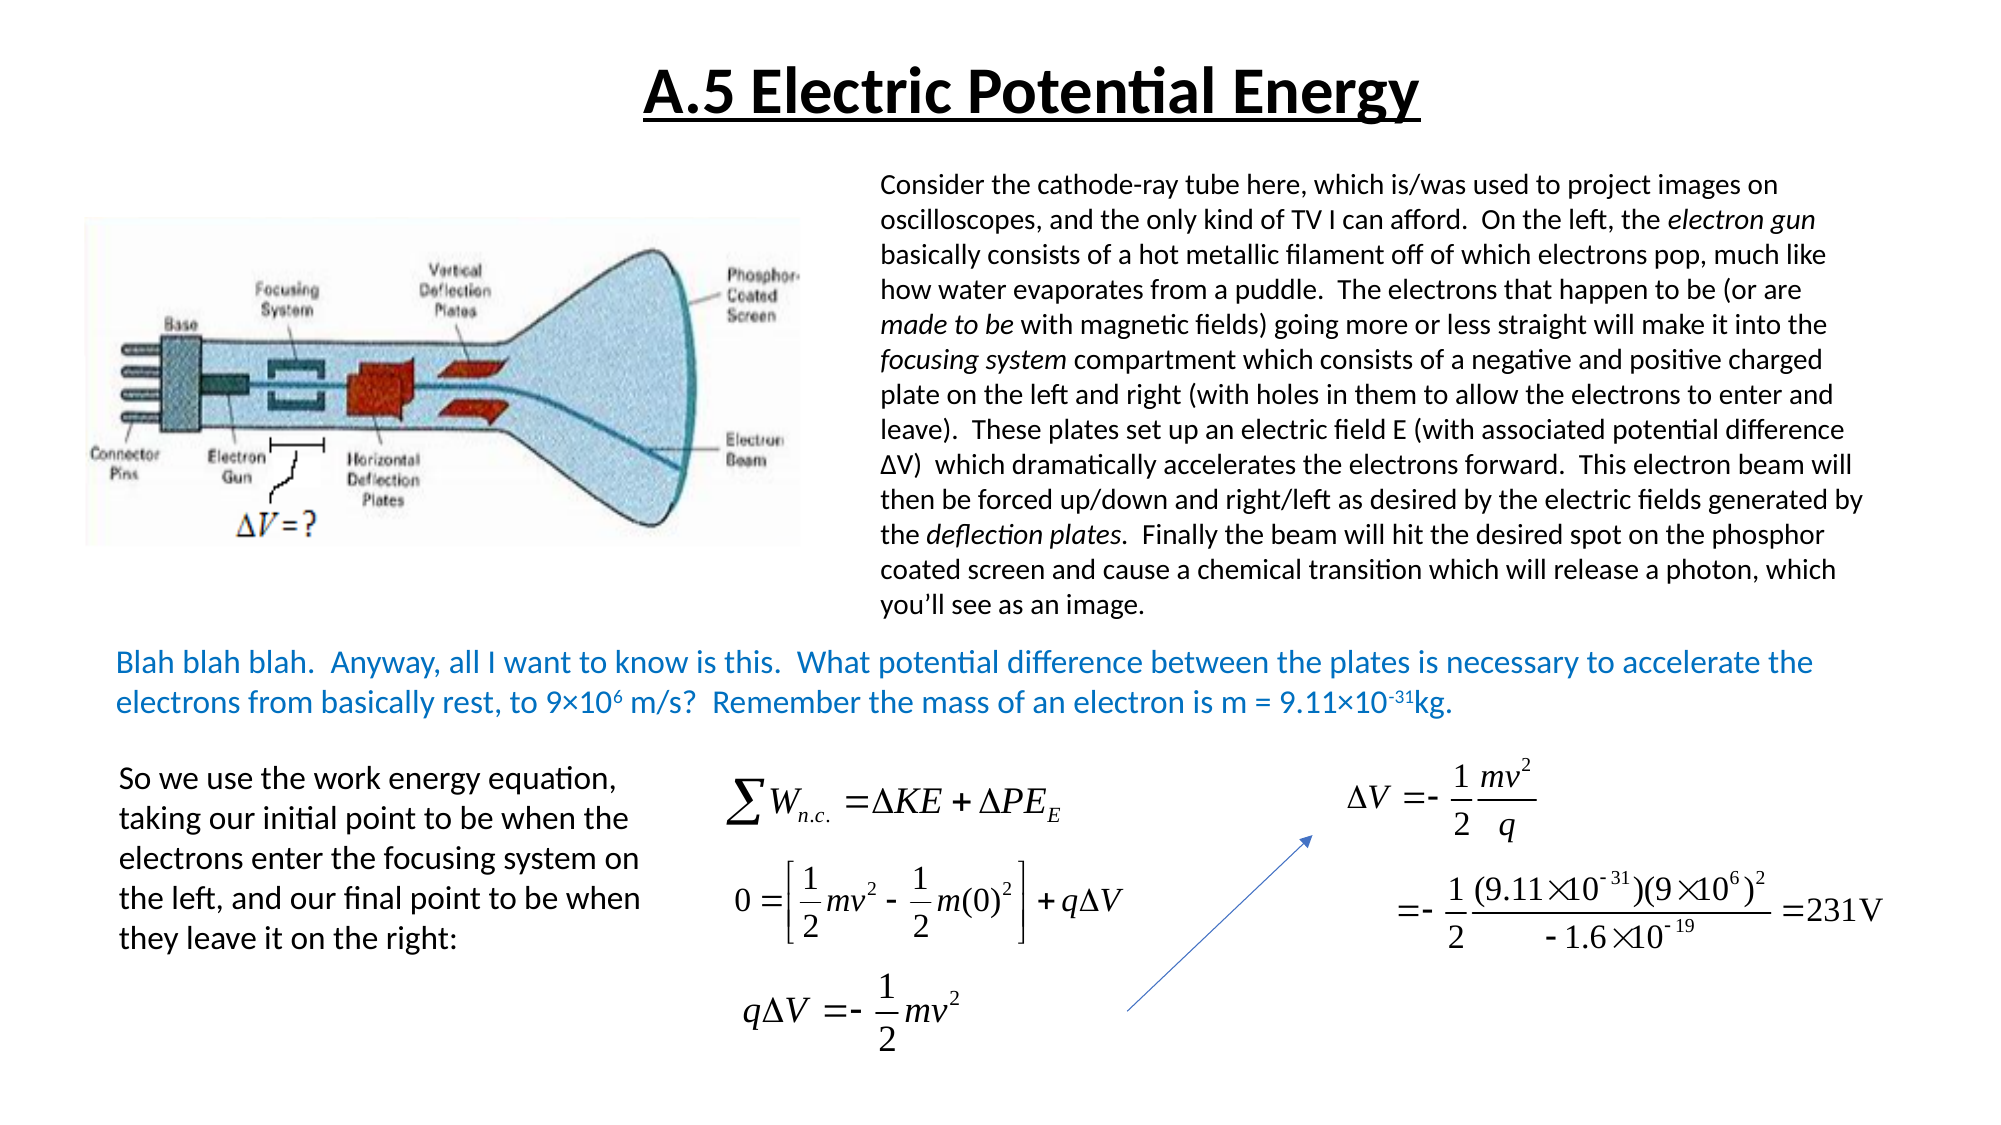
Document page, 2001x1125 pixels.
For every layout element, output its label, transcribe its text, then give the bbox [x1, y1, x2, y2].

text_box A.5 Electric Potential Energy [628, 48, 1626, 150]
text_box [84, 217, 816, 608]
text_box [736, 963, 966, 1060]
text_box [729, 854, 1127, 951]
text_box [1127, 835, 1313, 1012]
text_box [1341, 748, 1543, 849]
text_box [1390, 861, 1891, 956]
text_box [721, 772, 1069, 836]
text_box So we use the work energy equation, taking our initial point to be when the electrons enter the focusing system on the left, and our final point to be when they leave it on the right: [103, 748, 657, 964]
text_box Blah blah blah. Anyway, all I want to know is this. What potential difference between the plates is necessary to accelerate the electrons from basically rest, to 9×106 m/s? Remember the mass of an electron is m = 9.11×10-31kg. [101, 632, 1884, 728]
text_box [873, 438, 893, 469]
text_box Consider the cathode-ray tube here, which is/was used to project images on oscilloscopes, and the only kind of TV I can afford. On the left, the electron gun basically consists of a hot metallic filament off of which electrons pop, much like how water evaporates from a puddle. The electrons that happen to be (or are made to be with magnetic fields) going more or less straight will make it into the focusing system compartment which consists of a negative and positive charged plate on the left and right (with holes in them to allow the electrons to enter and leave). These plates set up an electric field E (with associated potential difference ΔV) which dramatically accelerates the electrons forward. This electron beam will then be forced up/down and right/left as desired by the electric fields generated by the deflection plates. Finally the beam will hit the desired spot on the phosphor coated screen and cause a chemical transition which will release a photon, which you’ll see as an image. [865, 158, 1884, 628]
